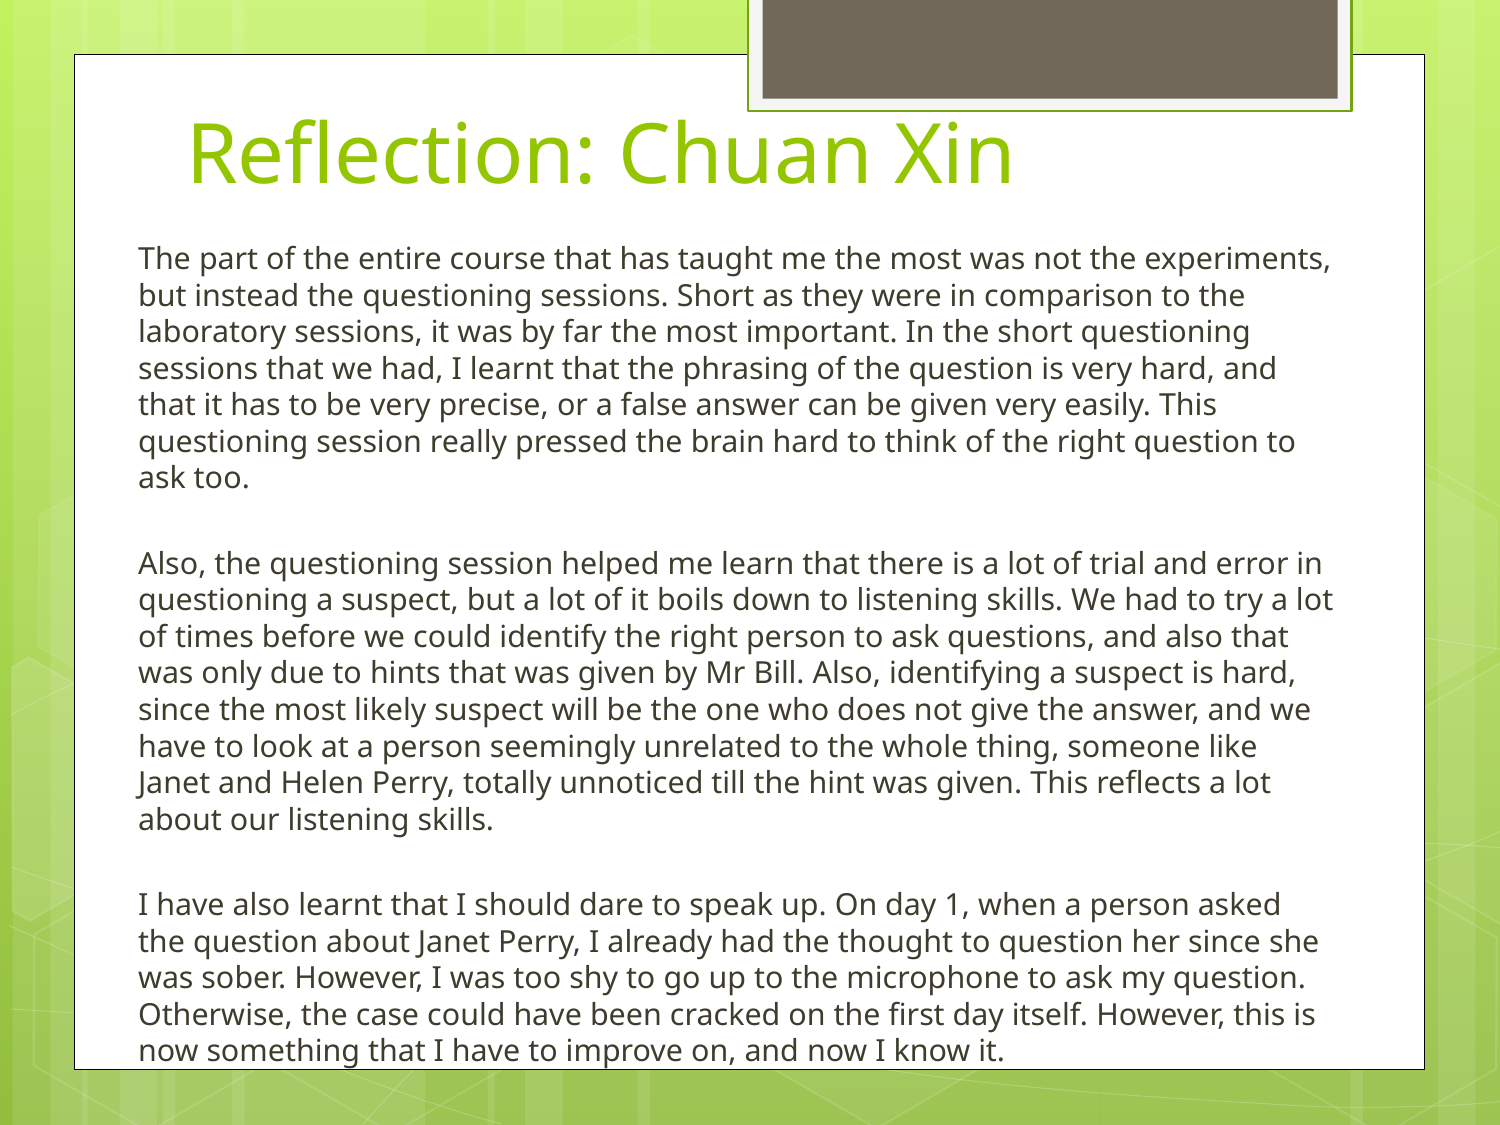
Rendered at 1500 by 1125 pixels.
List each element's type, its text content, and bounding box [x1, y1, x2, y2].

list The part of the entire course that has taught me the most was not the experiments, but instead the questioning sessions. Short as they were in comparison to the laboratory sessions, it was by far the most important. In the short questioning sessions that we had, I learnt that the phrasing of the question is very hard, and that it has to be very precise, or a false answer can be given very easily. This questioning session really pressed the brain hard to think of the right question to ask too. Also, the questioning session helped me learn that there is a lot of trial and error in questioning a suspect, but a lot of it boils down to listening skills. We had to try a lot of times before we could identify the right person to ask questions, and also that was only due to hints that was given by Mr Bill. Also, identifying a suspect is hard, since the most likely suspect will be the one who does not give the answer, and we have to look at a person seemingly unrelated to the whole thing, someone like Janet and Helen Perry, totally unnoticed till the hint was given. This reflects a lot about our listening skills. I have also learnt that I should dare to speak up. On day 1, when a person asked the question about Janet Perry, I already had the thought to question her since she was sober. However, I was too shy to go up to the microphone to ask my question. Otherwise, the case could have been cracked on the first day itself. However, this is now something that I have to improve on, and now I know it. [112, 231, 1353, 1083]
title Reflection: Chuan Xin [171, 54, 1324, 209]
